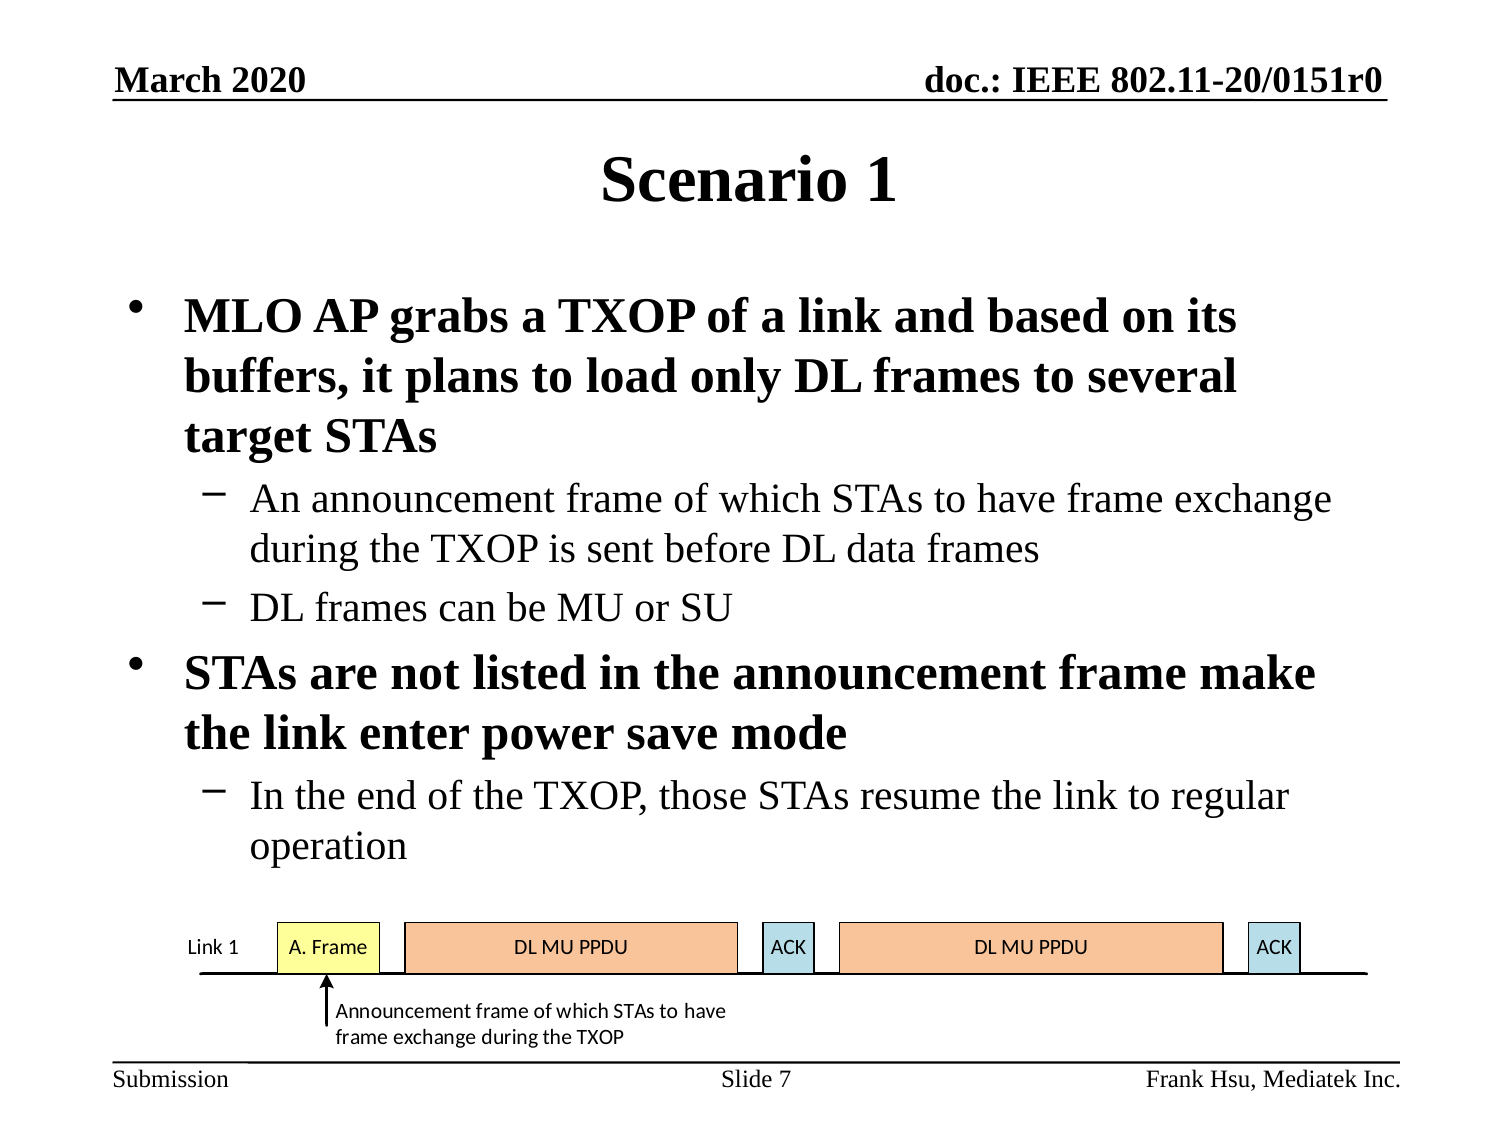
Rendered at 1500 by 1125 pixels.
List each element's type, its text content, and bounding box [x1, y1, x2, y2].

footer Frank Hsu, Mediatek Inc. [1128, 1061, 1402, 1093]
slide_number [114, 54, 309, 101]
title Scenario 1 [112, 112, 1388, 238]
slide_number Slide 7 [712, 1071, 800, 1093]
list MLO AP grabs a TXOP of a link and based on its buffers, it plans to load only DL frames to several target STAs An announcement frame of which STAs to have frame exchange during the TXOP is sent before DL data frames DL frames can be MU or SU STAs are not listed in the announcement frame make the link enter power save mode In the end of the TXOP, those STAs resume the link to regular operation [112, 274, 1388, 1001]
picture [174, 919, 1369, 1063]
